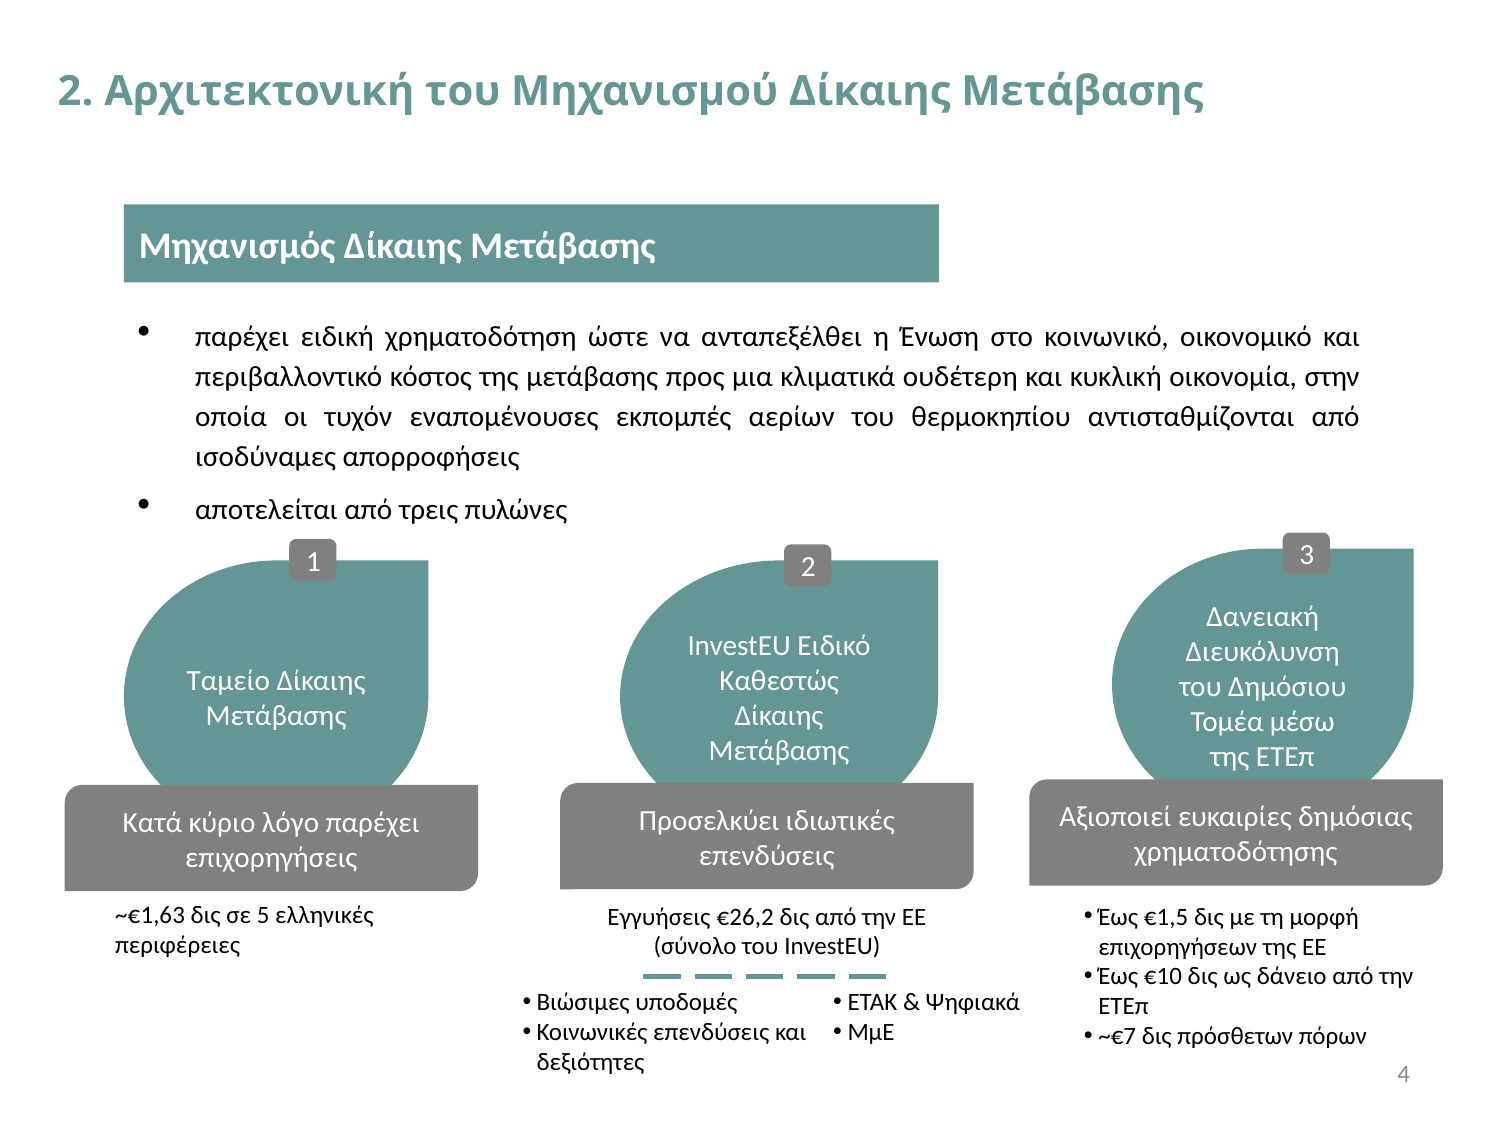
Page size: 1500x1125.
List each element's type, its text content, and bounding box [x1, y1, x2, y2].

text_box 2. Αρχιτεκτονική του Μηχανισμού Δίκαιης Μετάβασης [42, 54, 1458, 123]
text_box Εγγυήσεις €26,2 δις από την ΕΕ (σύνολο του InvestEU) [560, 892, 974, 958]
text_box παρέχει ειδική χρηματοδότηση ώστε να ανταπεξέλθει η Ένωση στο κοινωνικό, οικονομικό και περιβαλλοντικό κόστος της μετάβασης προς μια κλιματικά ουδέτερη και κυκλική οικονομία, στην οποία οι τυχόν εναπομένουσες εκπομπές αερίων του θερμοκηπίου αντισταθμίζονται από ισοδύναμες απορροφήσεις αποτελείται από τρεις πυλώνες [123, 304, 1376, 550]
text_box ~€1,63 δις σε 5 ελληνικές περιφέρειες [100, 891, 429, 972]
text_box Μηχανισμός Δίκαιης Μετάβασης [122, 202, 941, 284]
text_box 3 [1280, 550, 1333, 577]
text_box 2 [781, 550, 834, 589]
slide_number 4 [1074, 1051, 1425, 1103]
text_box Αξιοποιεί ευκαιρίες δημόσιας χρηματοδότησης [1027, 777, 1445, 888]
text_box Κατά κύριο λόγο παρέχει επιχορηγήσεις [62, 782, 481, 894]
text_box 1 [287, 550, 339, 583]
text_box Βιώσιμες υποδομές Κοινωνικές επενδύσεις και δεξιότητες [507, 978, 818, 1050]
text_box Έως €1,5 δις με τη μορφή επιχορηγήσεων της ΕΕ Έως €10 δις ως δάνειο από την ΕΤΕπ ~€7 δις πρόσθετων πόρων [1068, 892, 1443, 1051]
text_box ΕΤΑΚ & Ψηφιακά ΜμΕ [818, 978, 1074, 1074]
text_box Προσελκύει ιδιωτικές επενδύσεις [558, 780, 976, 892]
text_box InvestEU Ειδικό Καθεστώς Δίκαιης Μετάβασης [617, 558, 941, 780]
text_box Ταμείο Δίκαιης Μετάβασης [121, 558, 431, 782]
text_box Δανειακή Διευκόλυνση του Δημόσιου Τομέα μέσω της ΕΤΕπ [1109, 546, 1416, 777]
